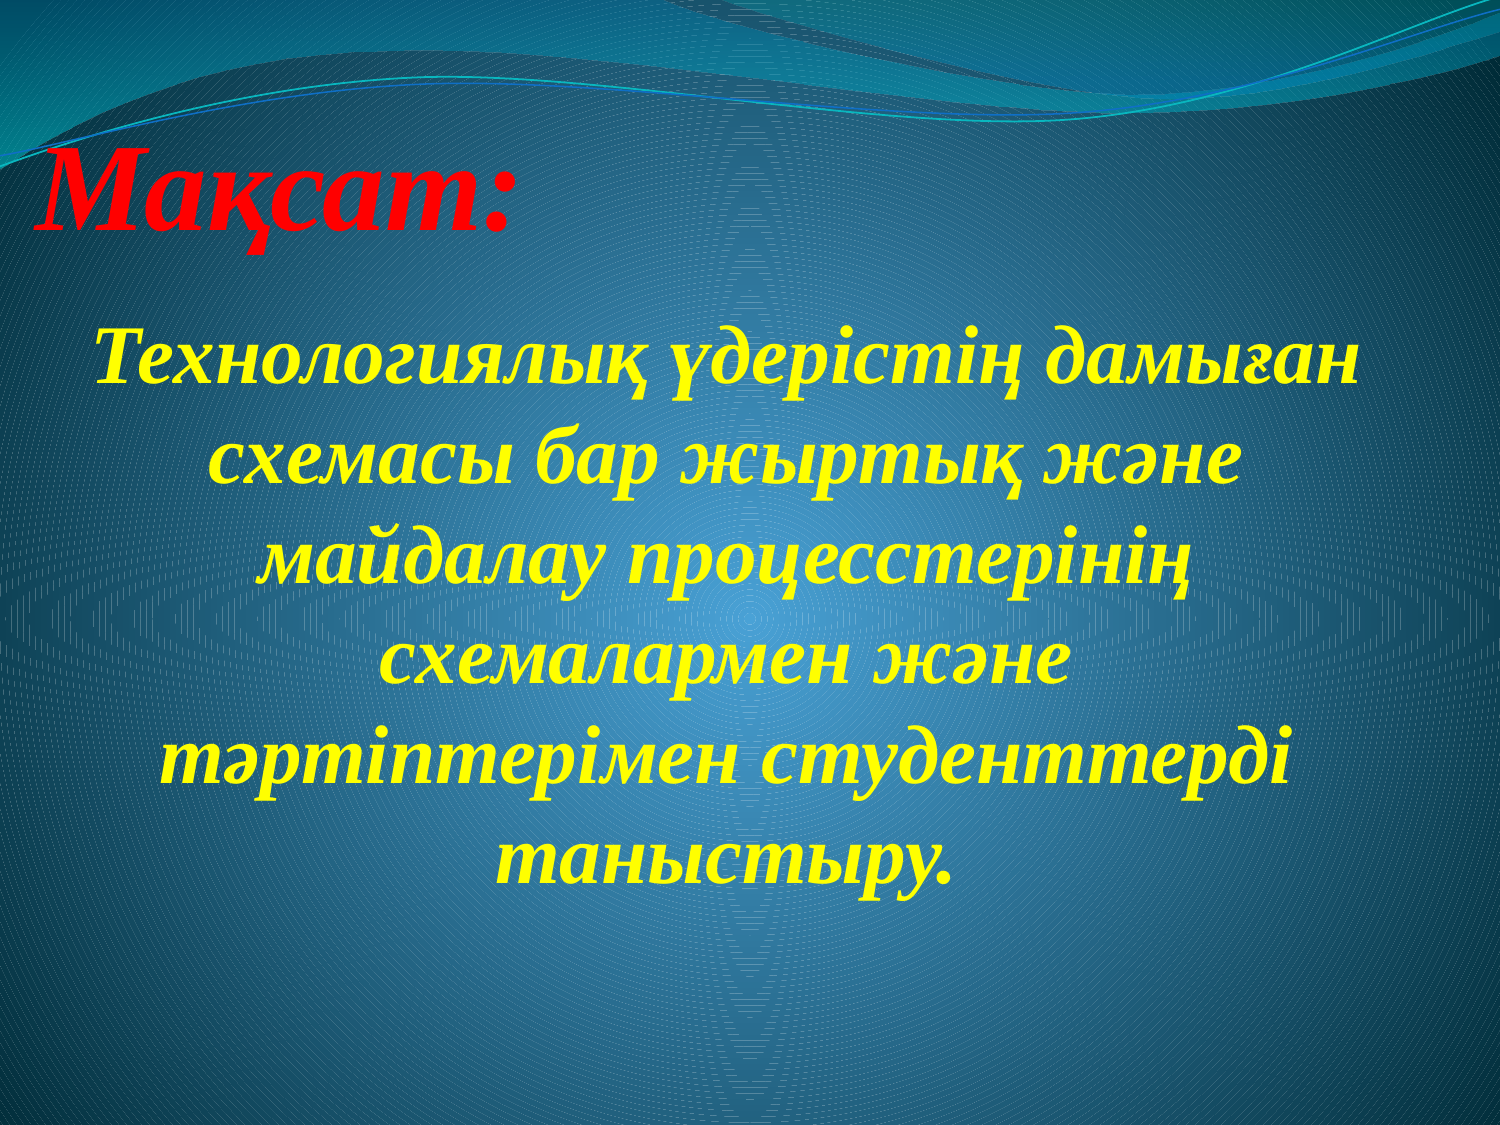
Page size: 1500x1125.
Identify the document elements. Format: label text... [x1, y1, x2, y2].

subtitle Технологиялық үдерiстiң дамыған схемасы бар жыртық және майдалау процесстерiнiң схемалармен және тәртiптерiмен студенттерді таныстыру. [87, 292, 1376, 1008]
title Мақсат: [35, 35, 604, 256]
